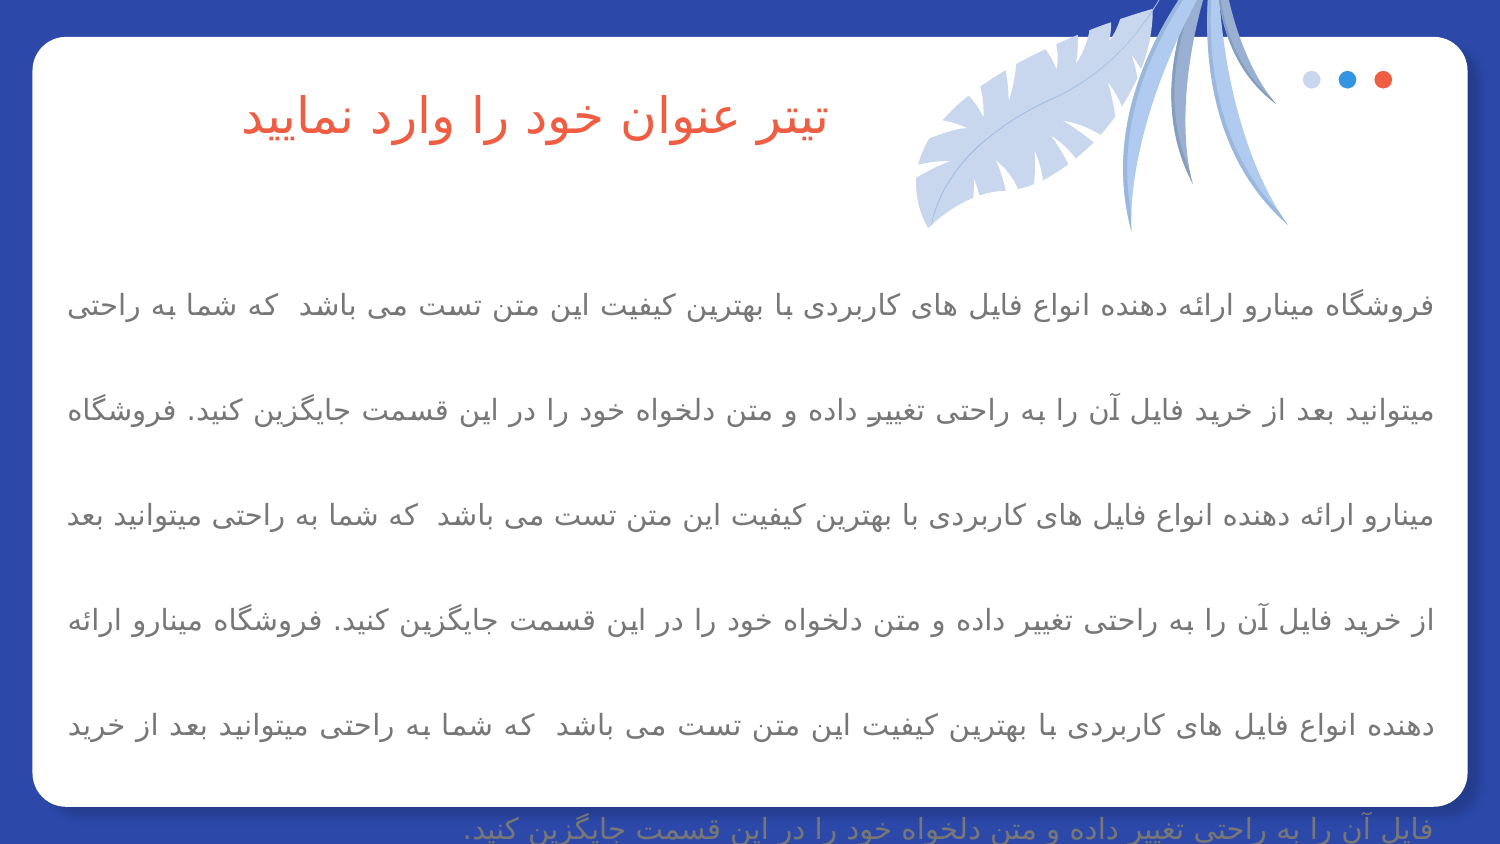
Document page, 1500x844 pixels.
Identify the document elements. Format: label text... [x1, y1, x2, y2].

text_box تیتر عنوان خود را وارد نمایید [31, 76, 1040, 151]
text_box فروشگاه مینارو ارائه دهنده انواع فایل های کاربردی با بهترین کیفیت این متن تست می باشد که شما به راحتی میتوانید بعد از خرید فایل آن را به راحتی تغییر داده و متن دلخواه خود را در این قسمت جایگزین کنید. فروشگاه مینارو ارائه دهنده انواع فایل های کاربردی با بهترین کیفیت این متن تست می باشد که شما به راحتی میتوانید بعد از خرید فایل آن را به راحتی تغییر داده و متن دلخواه خود را در این قسمت جایگزین کنید. فروشگاه مینارو ارائه دهنده انواع فایل های کاربردی با بهترین کیفیت این متن تست می باشد که شما به راحتی میتوانید بعد از خرید فایل آن را به راحتی تغییر داده و متن دلخواه خود را در این قسمت جایگزین کنید. [51, 208, 1450, 844]
